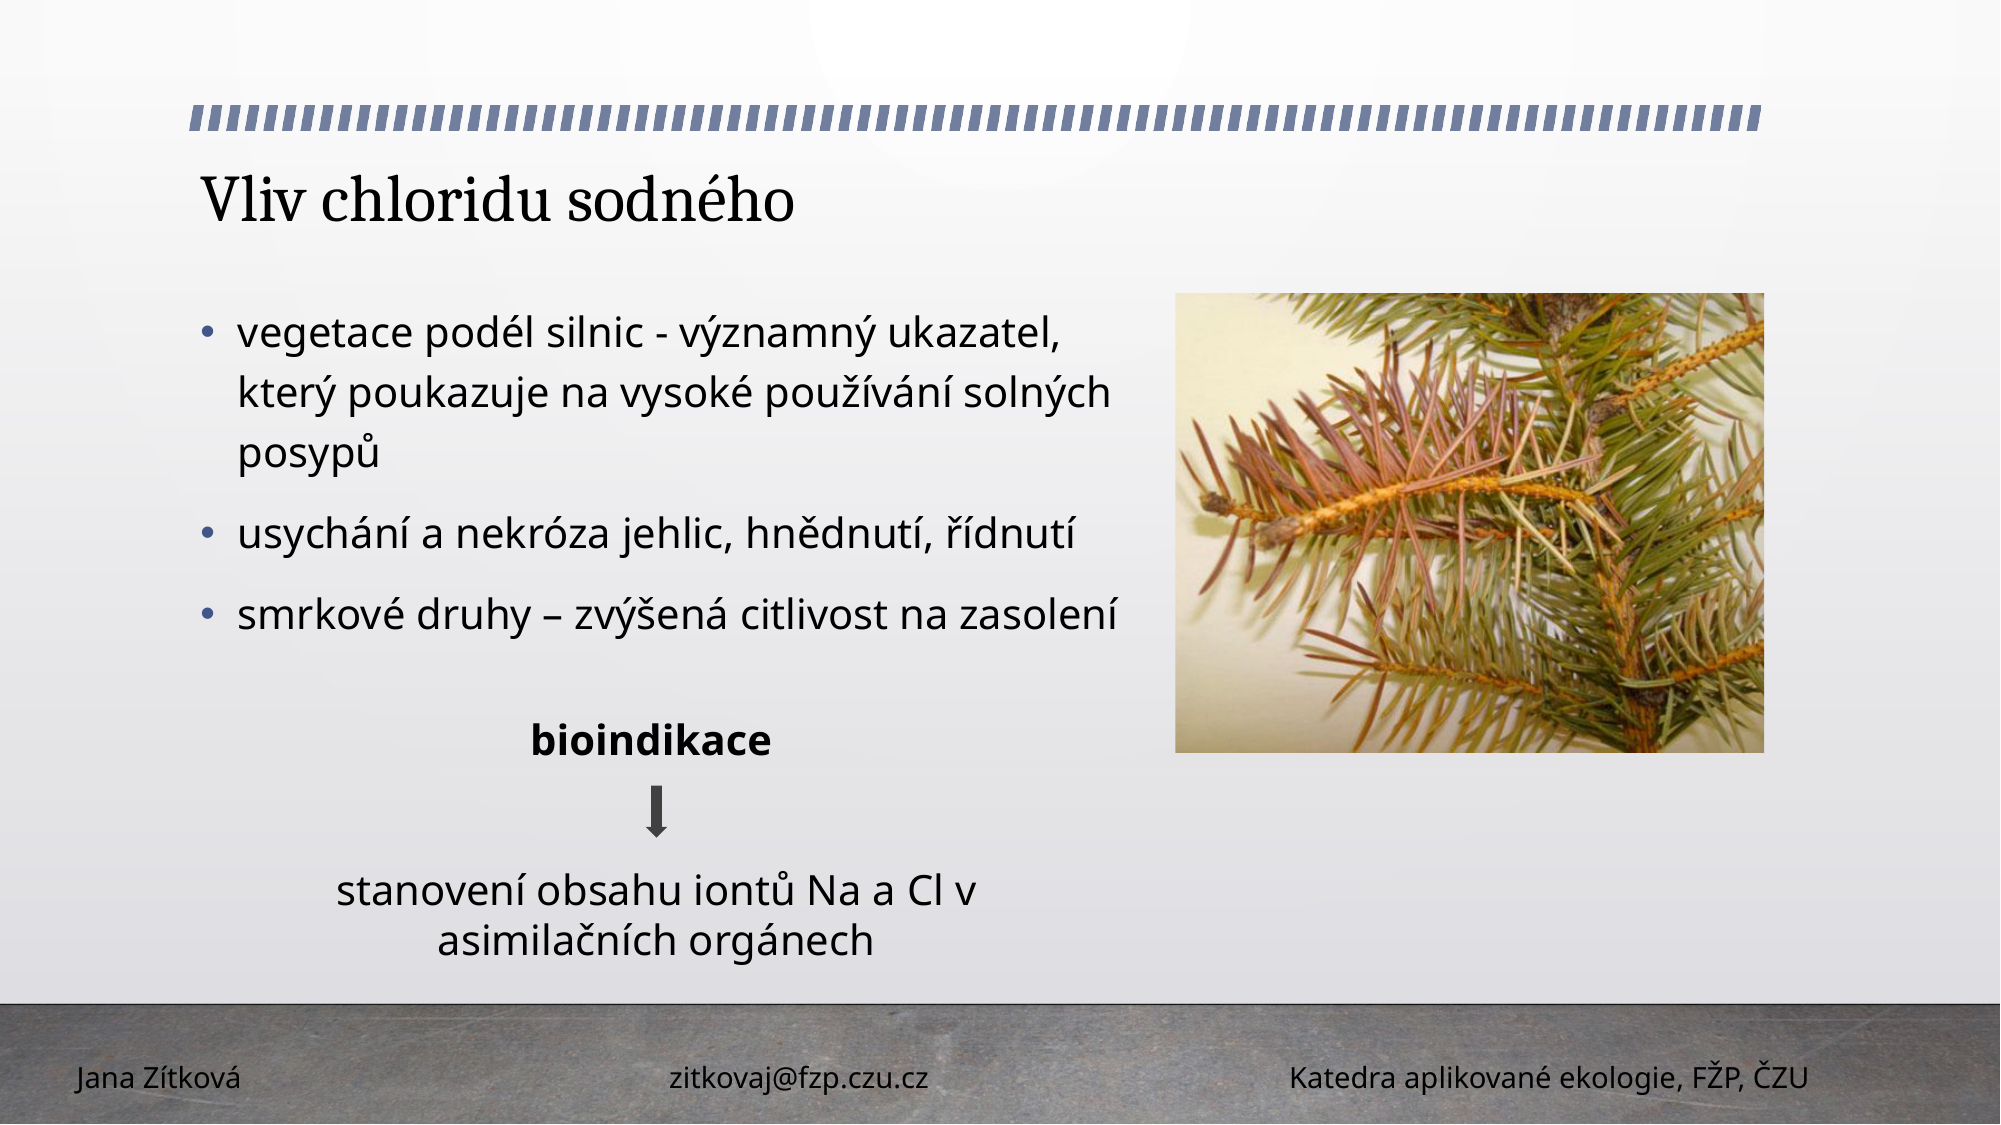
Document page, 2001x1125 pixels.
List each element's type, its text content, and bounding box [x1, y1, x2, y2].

picture [1174, 293, 1765, 754]
text_box [644, 784, 669, 839]
footer Jana Zítková zitkovaj@fzp.czu.cz Katedra aplikované ekologie, FŽP, ČZU [39, 1050, 1961, 1104]
text_box bioindikace stanovení obsahu iontů Na a Cl v asimilačních orgánech [310, 706, 1003, 1017]
picture [0, 1004, 2000, 1124]
title Vliv chloridu sodného [185, 156, 1761, 254]
list vegetace podél silnic - významný ukazatel, který poukazuje na vysoké používání solných posypů usychání a nekróza jehlic, hnědnutí, řídnutí smrkové druhy – zvýšená citlivost na zasolení [185, 288, 1172, 672]
